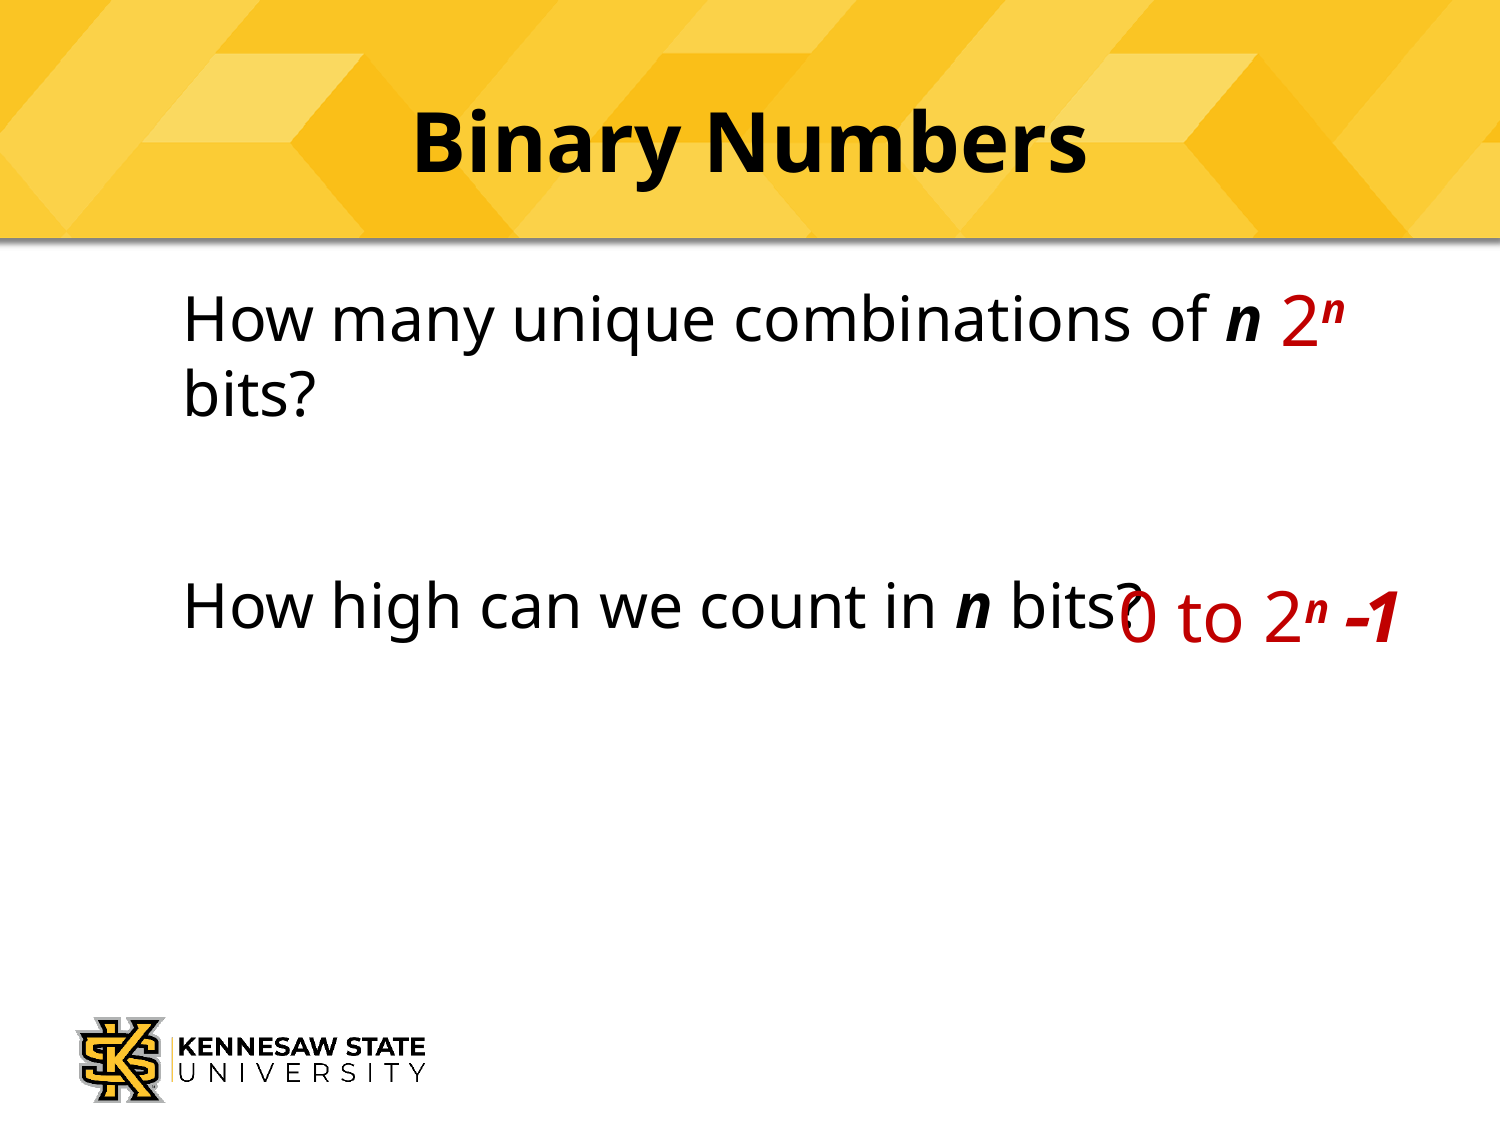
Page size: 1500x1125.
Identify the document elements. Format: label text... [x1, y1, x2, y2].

picture [75, 1017, 425, 1103]
text_box 0 to 2n 1 [1100, 562, 1500, 666]
title Binary Numbers [75, 45, 1425, 233]
text_box 2n [1262, 265, 1453, 370]
picture [0, 0, 1500, 251]
text_box How many unique combinations of n bits? How high can we count in n bits? [164, 269, 1320, 650]
